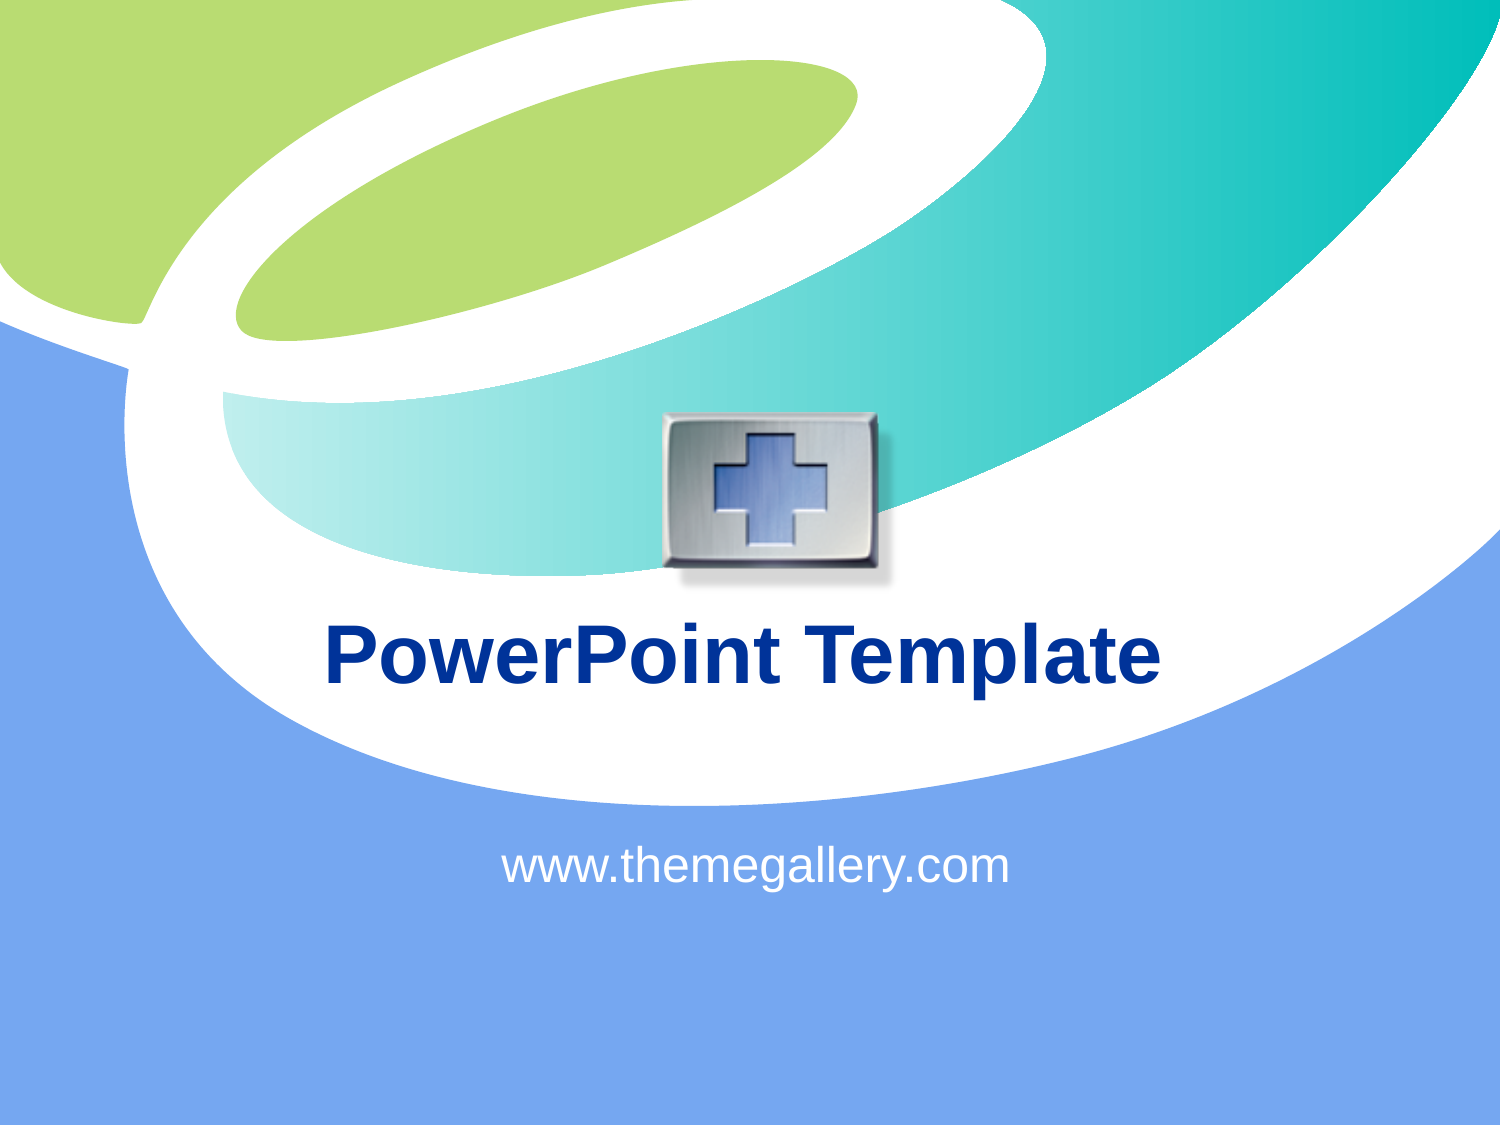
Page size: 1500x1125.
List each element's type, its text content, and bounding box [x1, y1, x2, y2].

picture [662, 412, 901, 594]
title PowerPoint Template [75, 587, 1413, 713]
subtitle www.themegallery.com [262, 825, 1250, 900]
